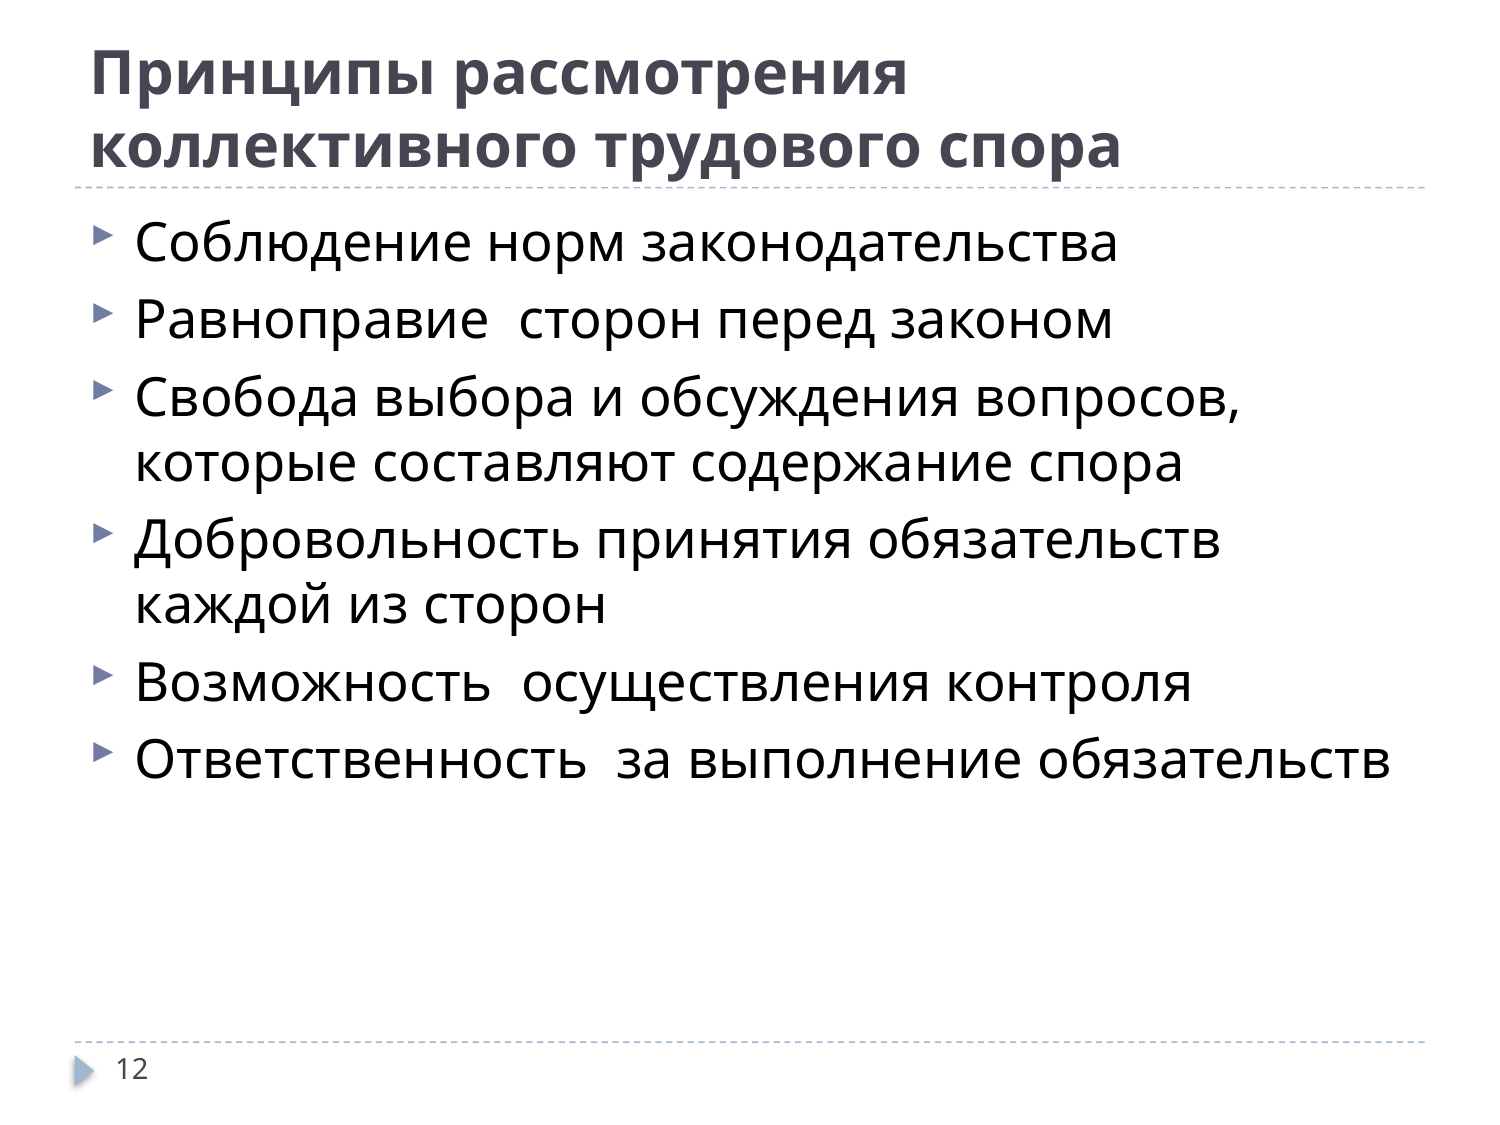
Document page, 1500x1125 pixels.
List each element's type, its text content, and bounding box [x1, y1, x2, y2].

slide_number 12 [100, 1042, 426, 1103]
title Принципы рассмотрения коллективного трудового спора [75, 24, 1425, 188]
list Соблюдение норм законодательства Равноправие сторон перед законом Свобода выбора и обсуждения вопросов, которые составляют содержание спора Добровольность принятия обязательств каждой из сторон Возможность осуществления контроля Ответственность за выполнение обязательств [75, 200, 1425, 1010]
